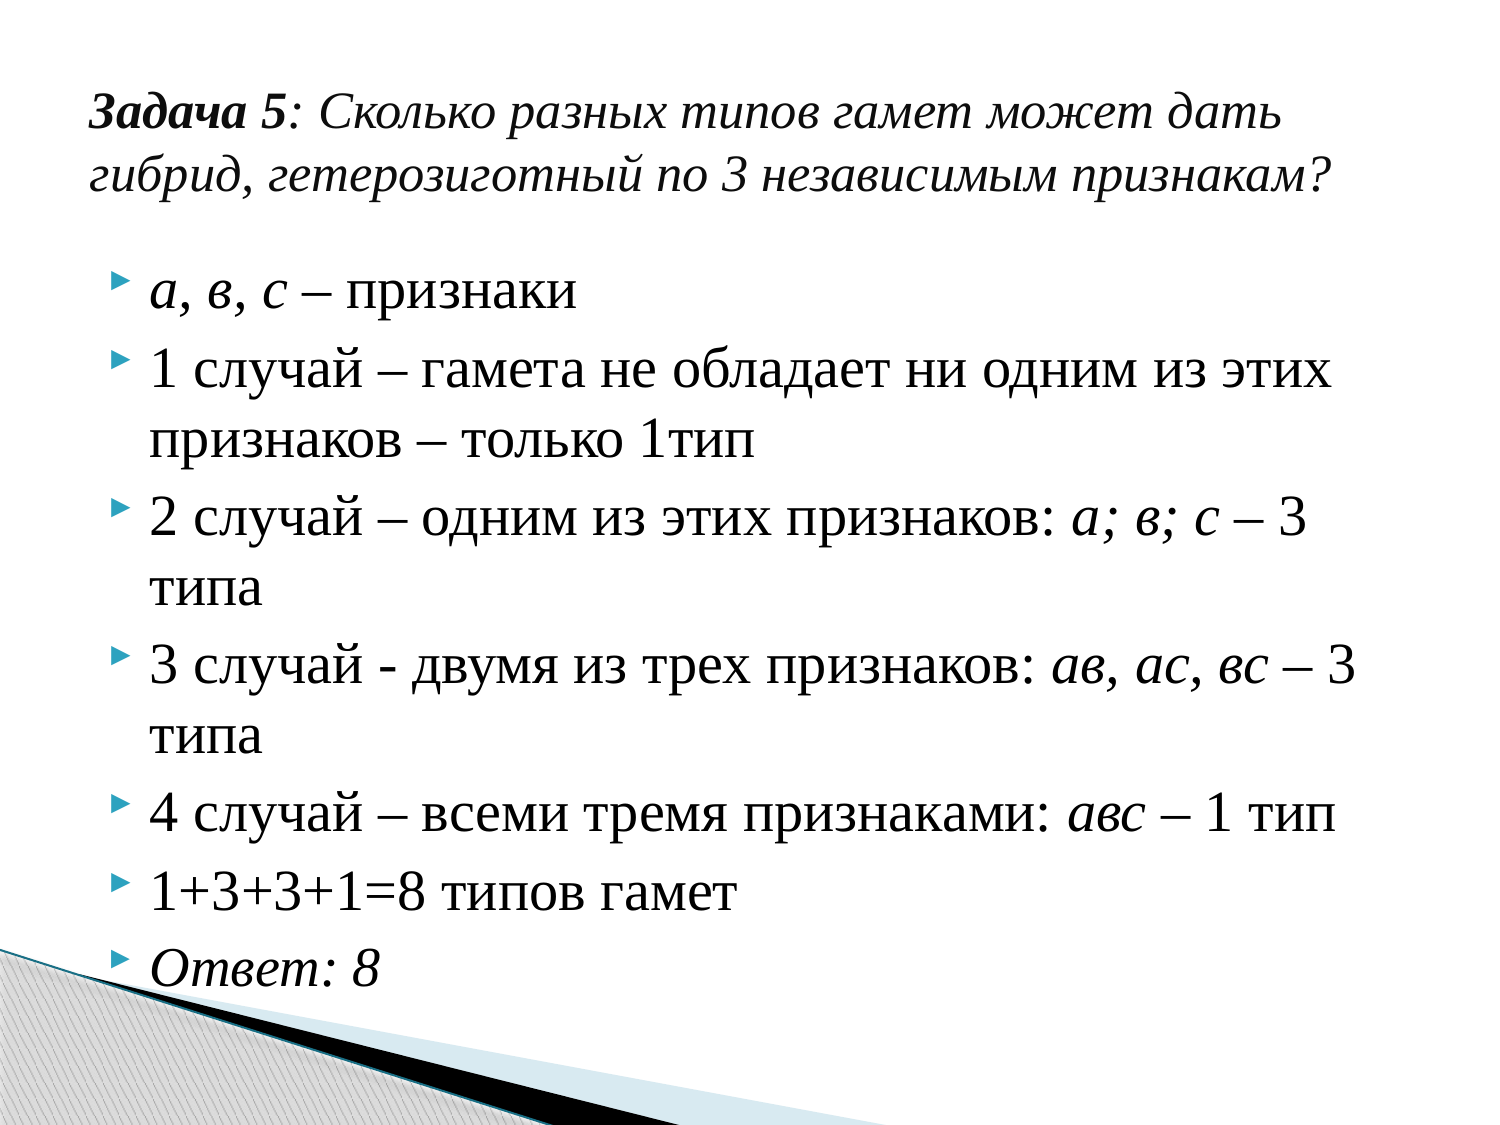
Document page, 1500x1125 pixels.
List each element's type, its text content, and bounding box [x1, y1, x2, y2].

title Задача 5: Сколько разных типов гамет может дать гибрид, гетерозиготный по 3 независимым признакам? [75, 45, 1425, 233]
list а, в, с – признаки 1 случай – гамета не обладает ни одним из этих признаков – только 1тип 2 случай – одним из этих признаков: а; в; с – 3 типа 3 случай - двумя из трех признаков: ав, ас, вс – 3 типа 4 случай – всеми тремя признаками: авс – 1 тип 1+3+3+1=8 типов гамет Ответ: 8 [75, 242, 1425, 986]
